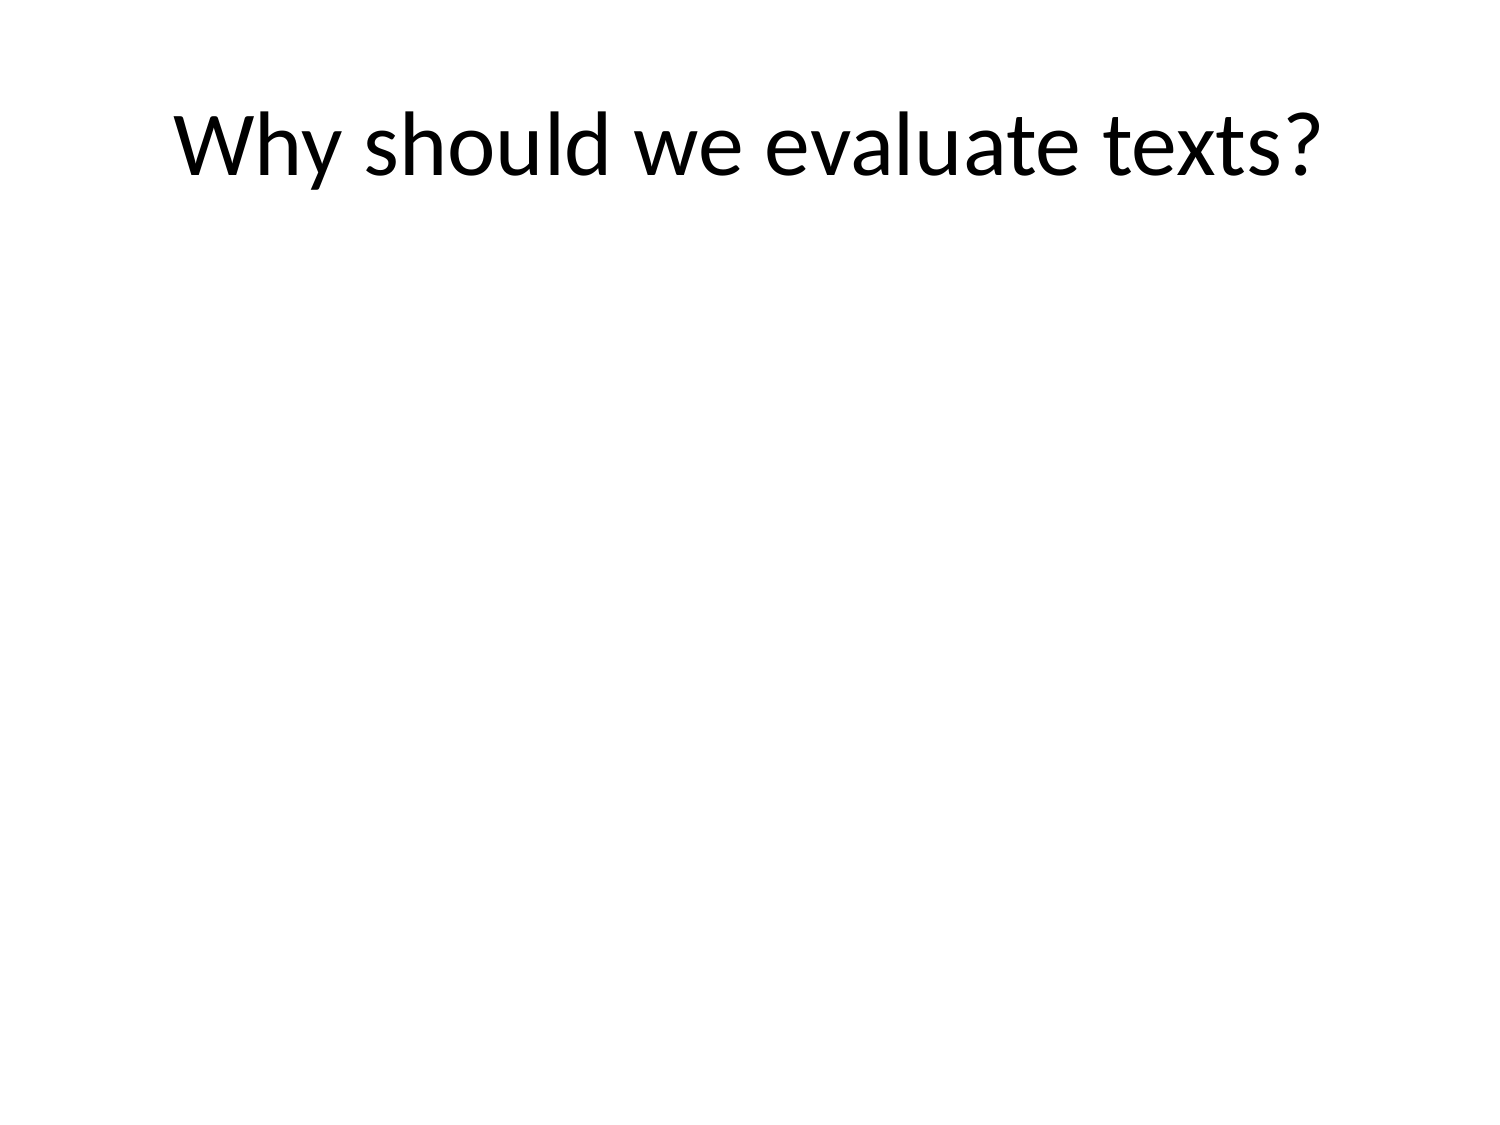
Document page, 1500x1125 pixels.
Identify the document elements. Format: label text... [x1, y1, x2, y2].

title Why should we evaluate texts? [75, 45, 1425, 233]
